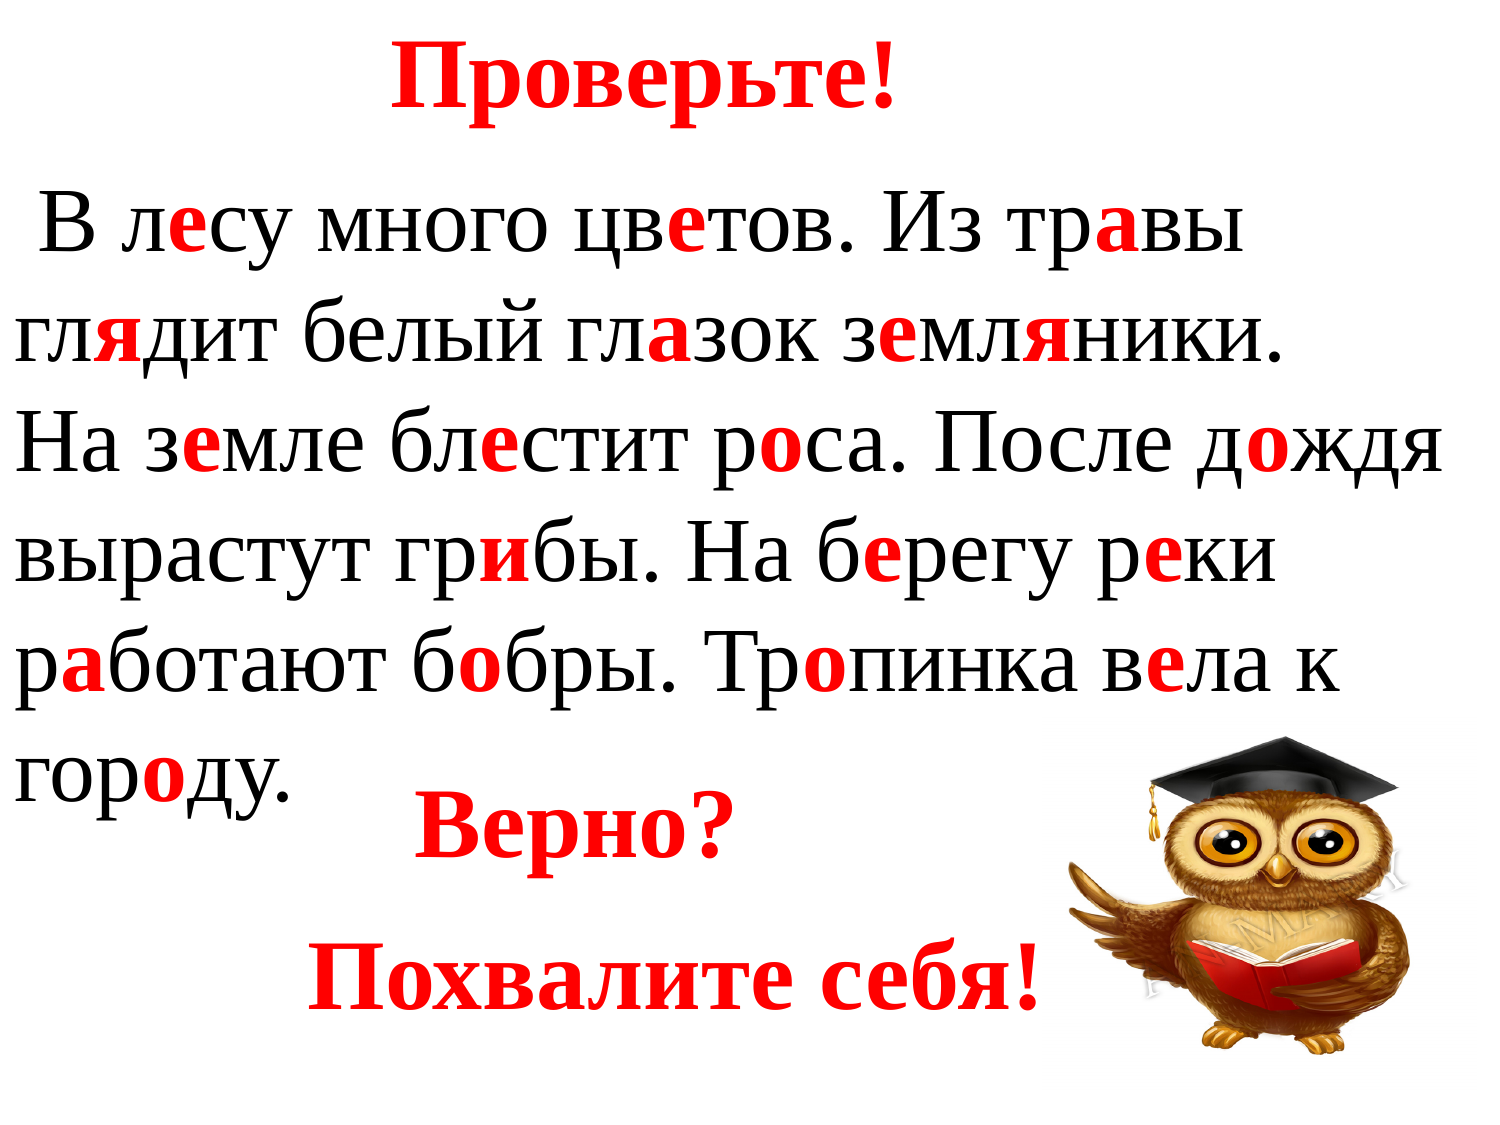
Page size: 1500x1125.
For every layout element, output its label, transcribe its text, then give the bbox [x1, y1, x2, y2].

text_box В лесу много цветов. Из травы глядит белый глазок земляники. На земле блестит роса. После дождя вырастут грибы. На берегу реки работают бобры. Тропинка вела к городу. [0, 152, 1500, 1047]
text_box Проверьте! [175, 0, 1231, 135]
picture [1042, 714, 1477, 1091]
